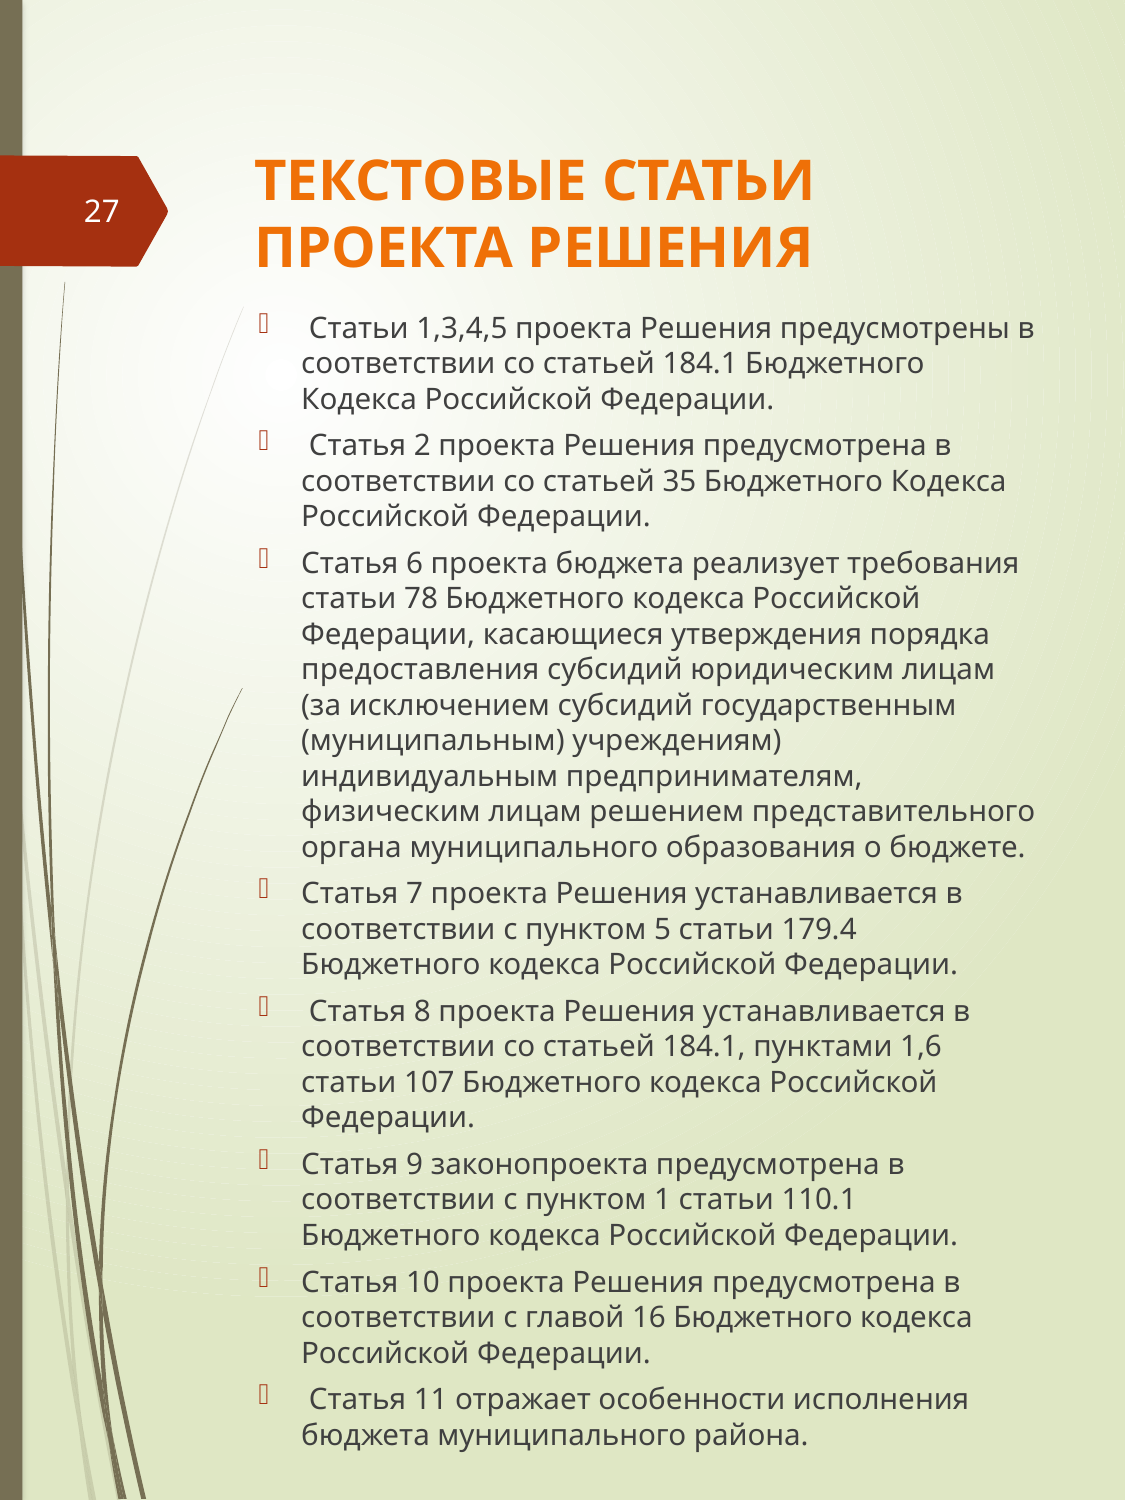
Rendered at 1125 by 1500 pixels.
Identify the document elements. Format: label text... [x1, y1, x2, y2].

title ТЕКСТОВЫЕ СТАТЬИ ПРОЕКТА РЕШЕНИЯ [239, 136, 1050, 417]
list Статьи 1,3,4,5 проекта Решения предусмотрены в соответствии со статьей 184.1 Бюджетного Кодекса Российской Федерации. Статья 2 проекта Решения предусмотрена в соответствии со статьей 35 Бюджетного Кодекса Российской Федерации. Статья 6 проекта бюджета реализует требования статьи 78 Бюджетного кодекса Российской Федерации, касающиеся утверждения порядка предоставления субсидий юридическим лицам (за исключением субсидий государственным (муниципальным) учреждениям) индивидуальным предпринимателям, физическим лицам решением представительного органа муниципального образования о бюджете. Статья 7 проекта Решения устанавливается в соответствии с пунктом 5 статьи 179.4 Бюджетного кодекса Российской Федерации. Статья 8 проекта Решения устанавливается в соответствии со статьей 184.1, пунктами 1,6 статьи 107 Бюджетного кодекса Российской Федерации. Статья 9 законопроекта предусмотрена в соответствии с пунктом 1 статьи 110.1 Бюджетного кодекса Российской Федерации. Статья 10 проекта Решения предусмотрена в соответствии с главой 16 Бюджетного кодекса Российской Федерации. Статья 11 отражает особенности исполнения бюджета муниципального района. [243, 301, 1055, 1500]
slide_number 27 [62, 172, 135, 253]
